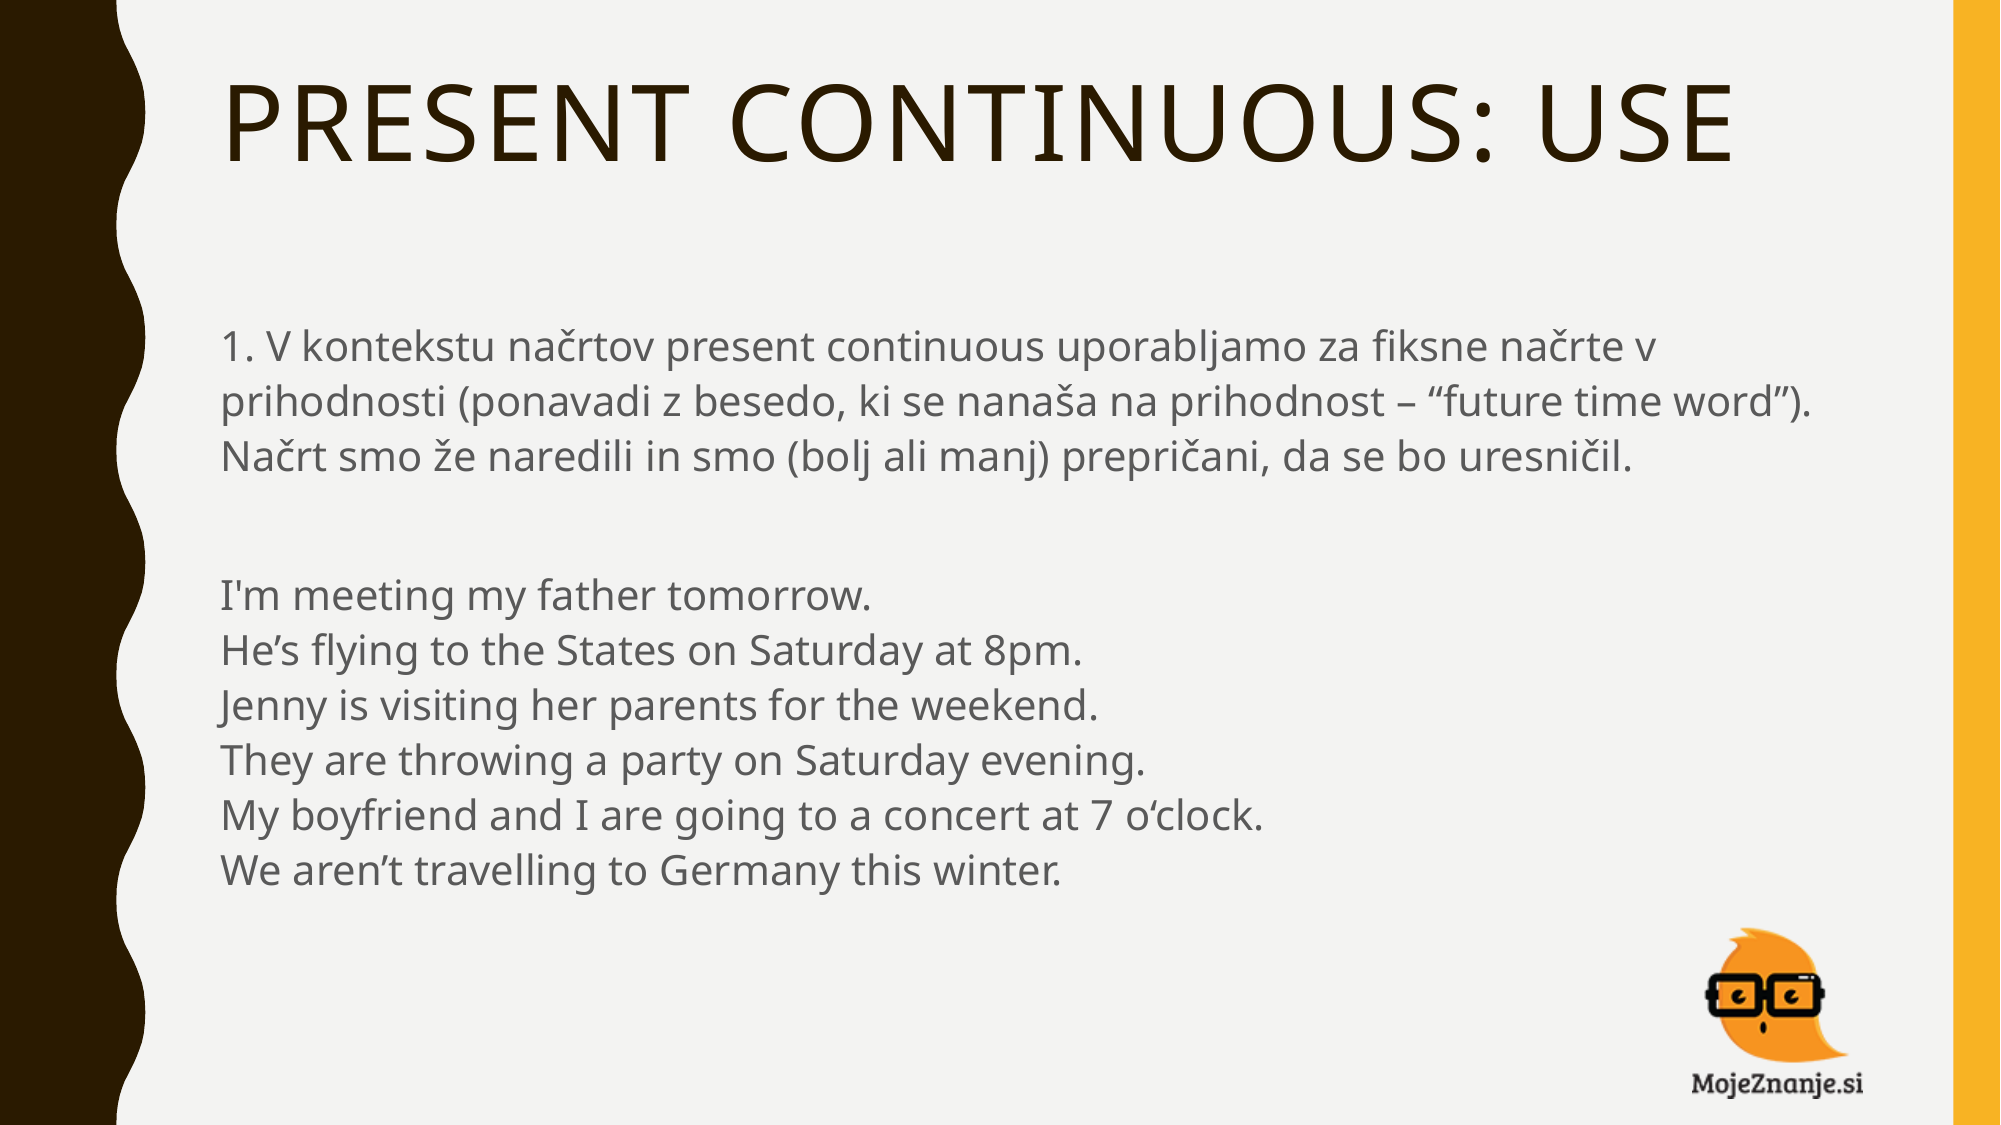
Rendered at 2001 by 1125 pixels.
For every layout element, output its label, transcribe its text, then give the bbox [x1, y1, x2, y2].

title PRESENT CONTINUOUS: USE [205, 62, 1875, 307]
picture [1692, 965, 1863, 1099]
list 1. V kontekstu načrtov present continuous uporabljamo za fiksne načrte v prihodnosti (ponavadi z besedo, ki se nanaša na prihodnost – “future time word”). Načrt smo že naredili in smo (bolj ali manj) prepričani, da se bo uresničil. I'm meeting my father tomorrow. He’s flying to the States on Saturday at 8pm. Jenny is visiting her parents for the weekend. They are throwing a party on Saturday evening. My boyfriend and I are going to a concert at 7 o‘clock. We aren’t travelling to Germany this winter. [205, 307, 1875, 965]
